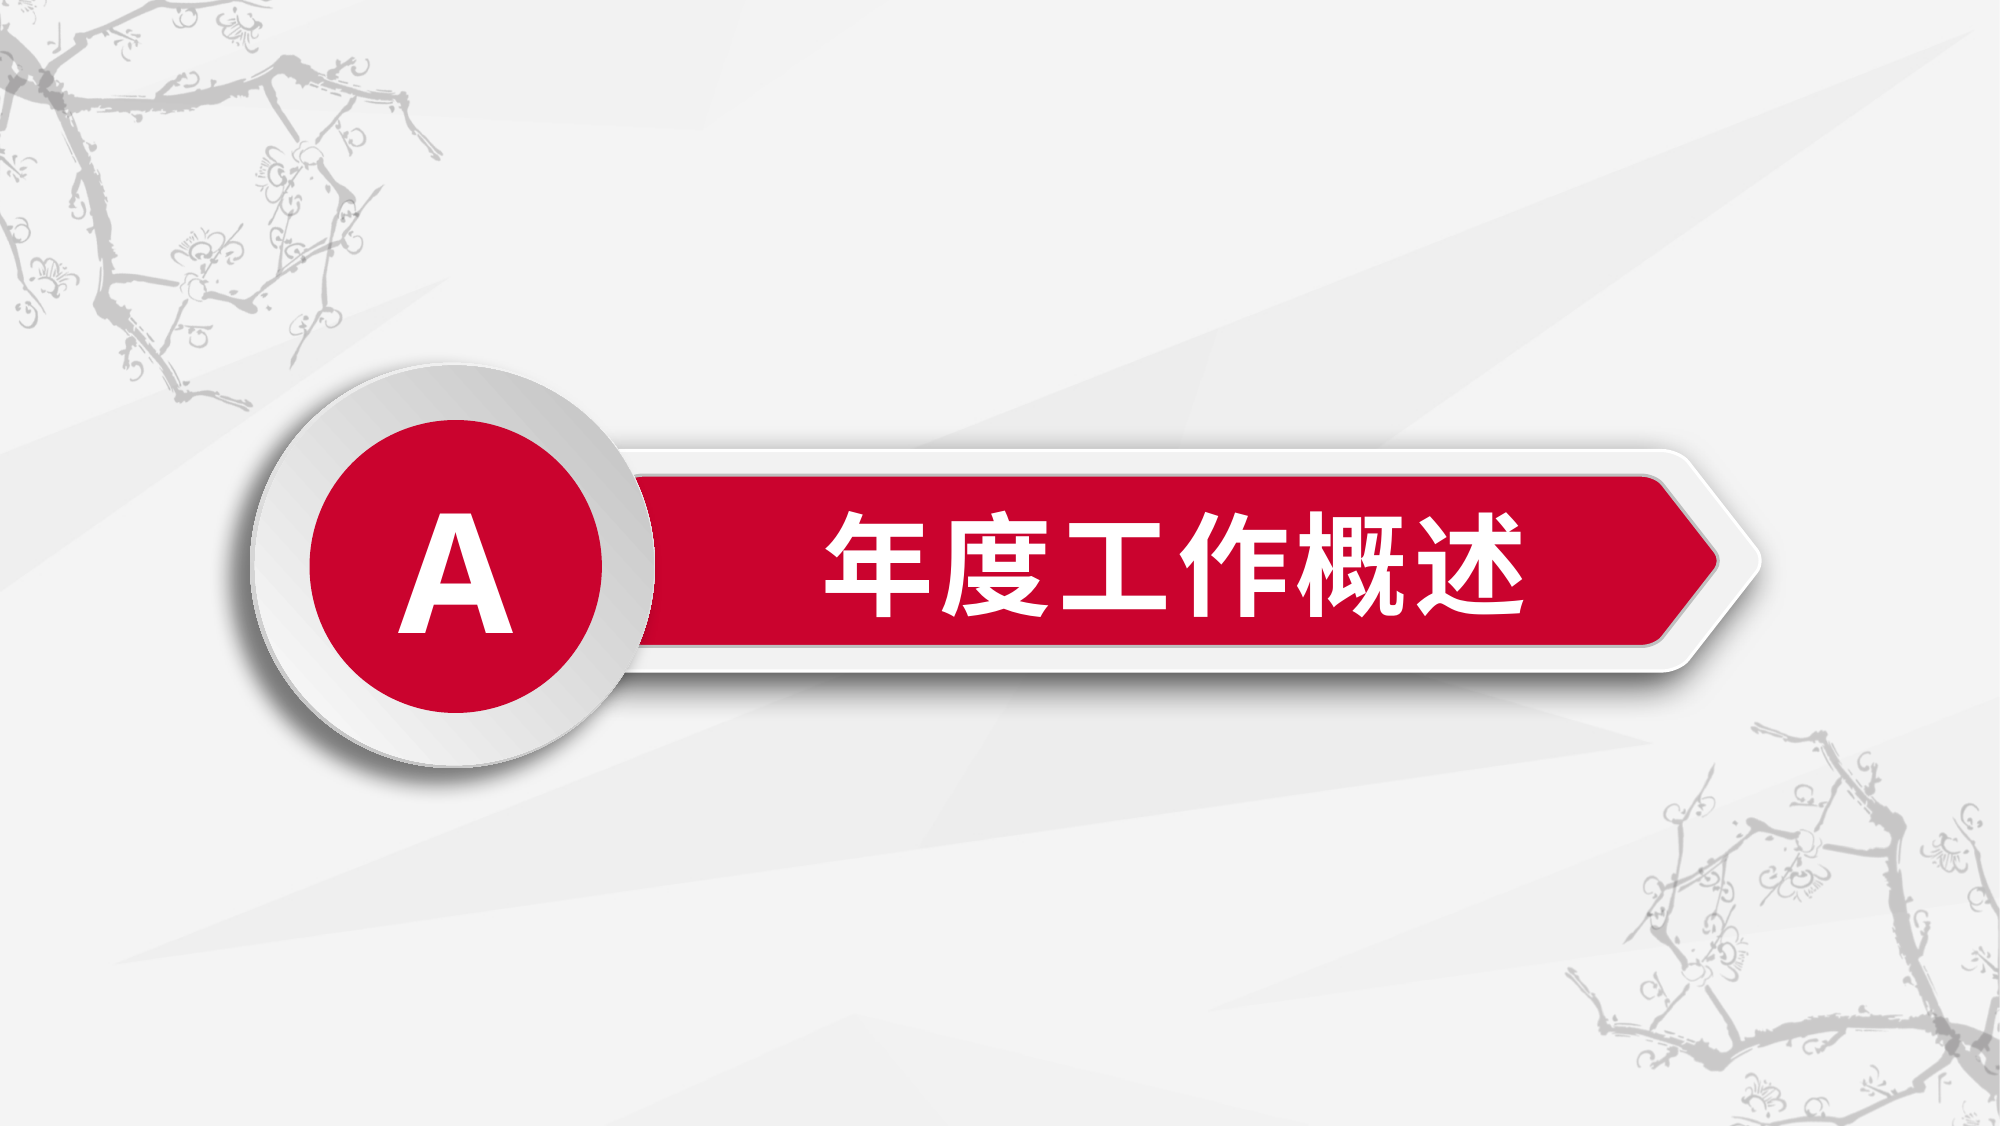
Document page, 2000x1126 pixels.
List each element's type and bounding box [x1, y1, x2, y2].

text_box [655, 450, 1761, 672]
text_box [250, 362, 655, 768]
picture [0, 0, 2000, 1126]
